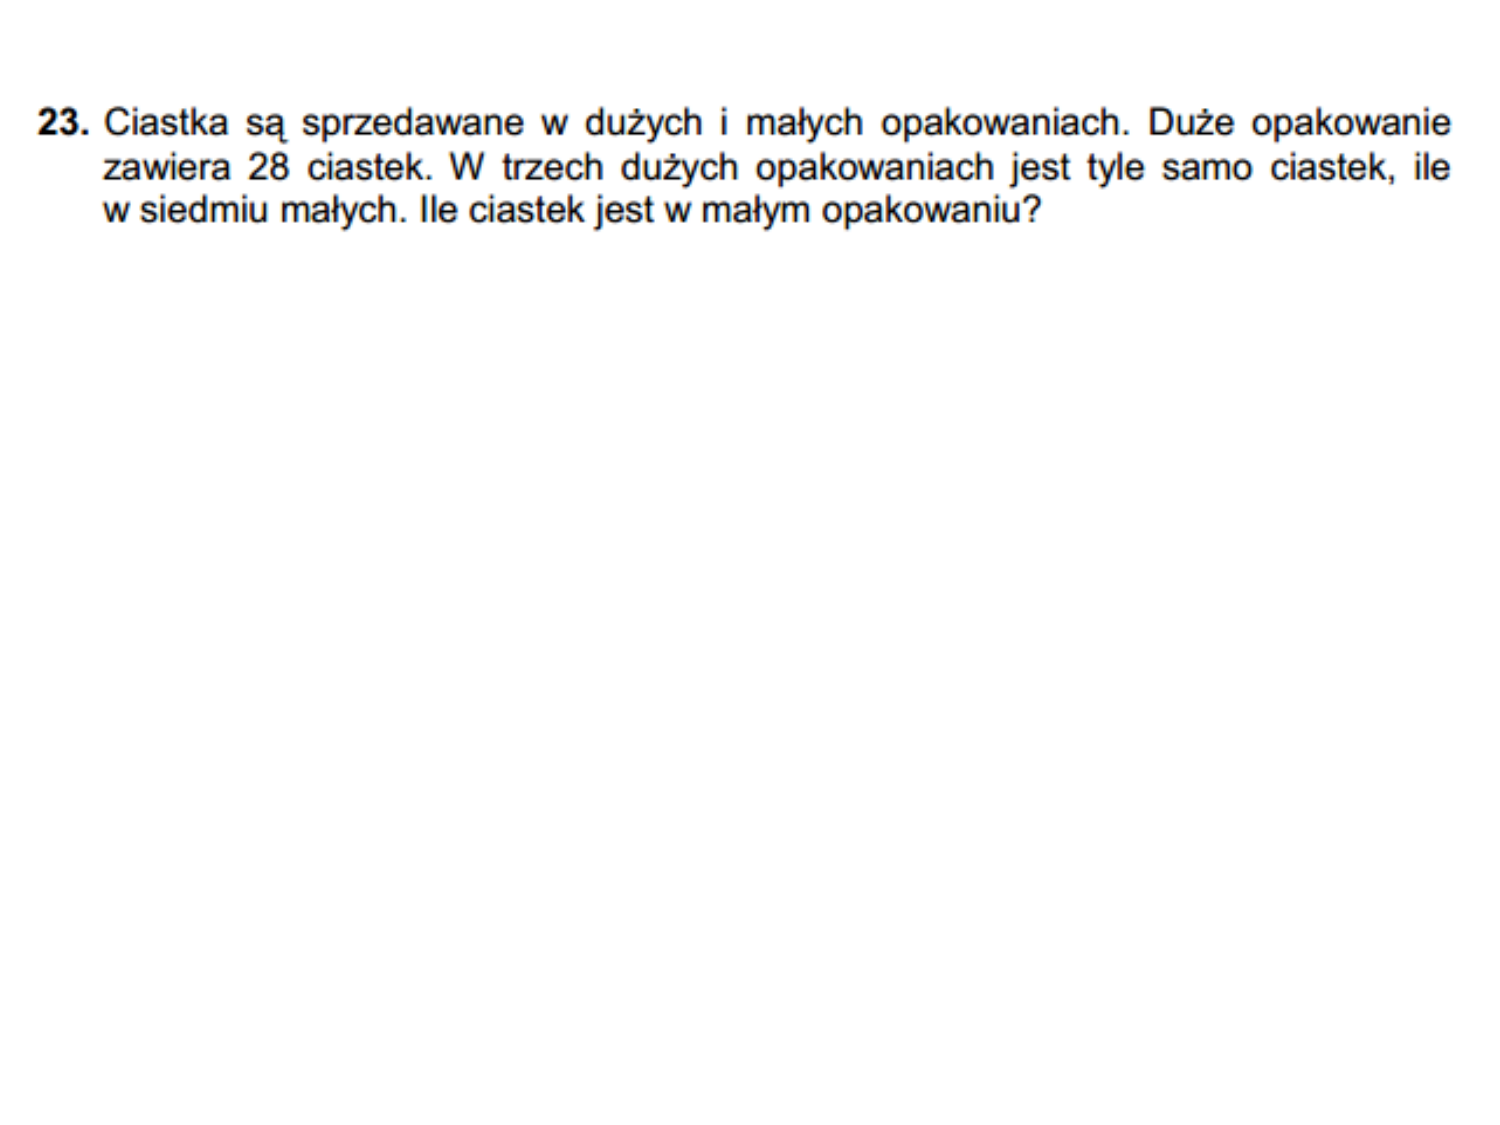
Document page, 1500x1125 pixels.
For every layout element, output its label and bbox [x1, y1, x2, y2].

picture [0, 74, 1469, 244]
